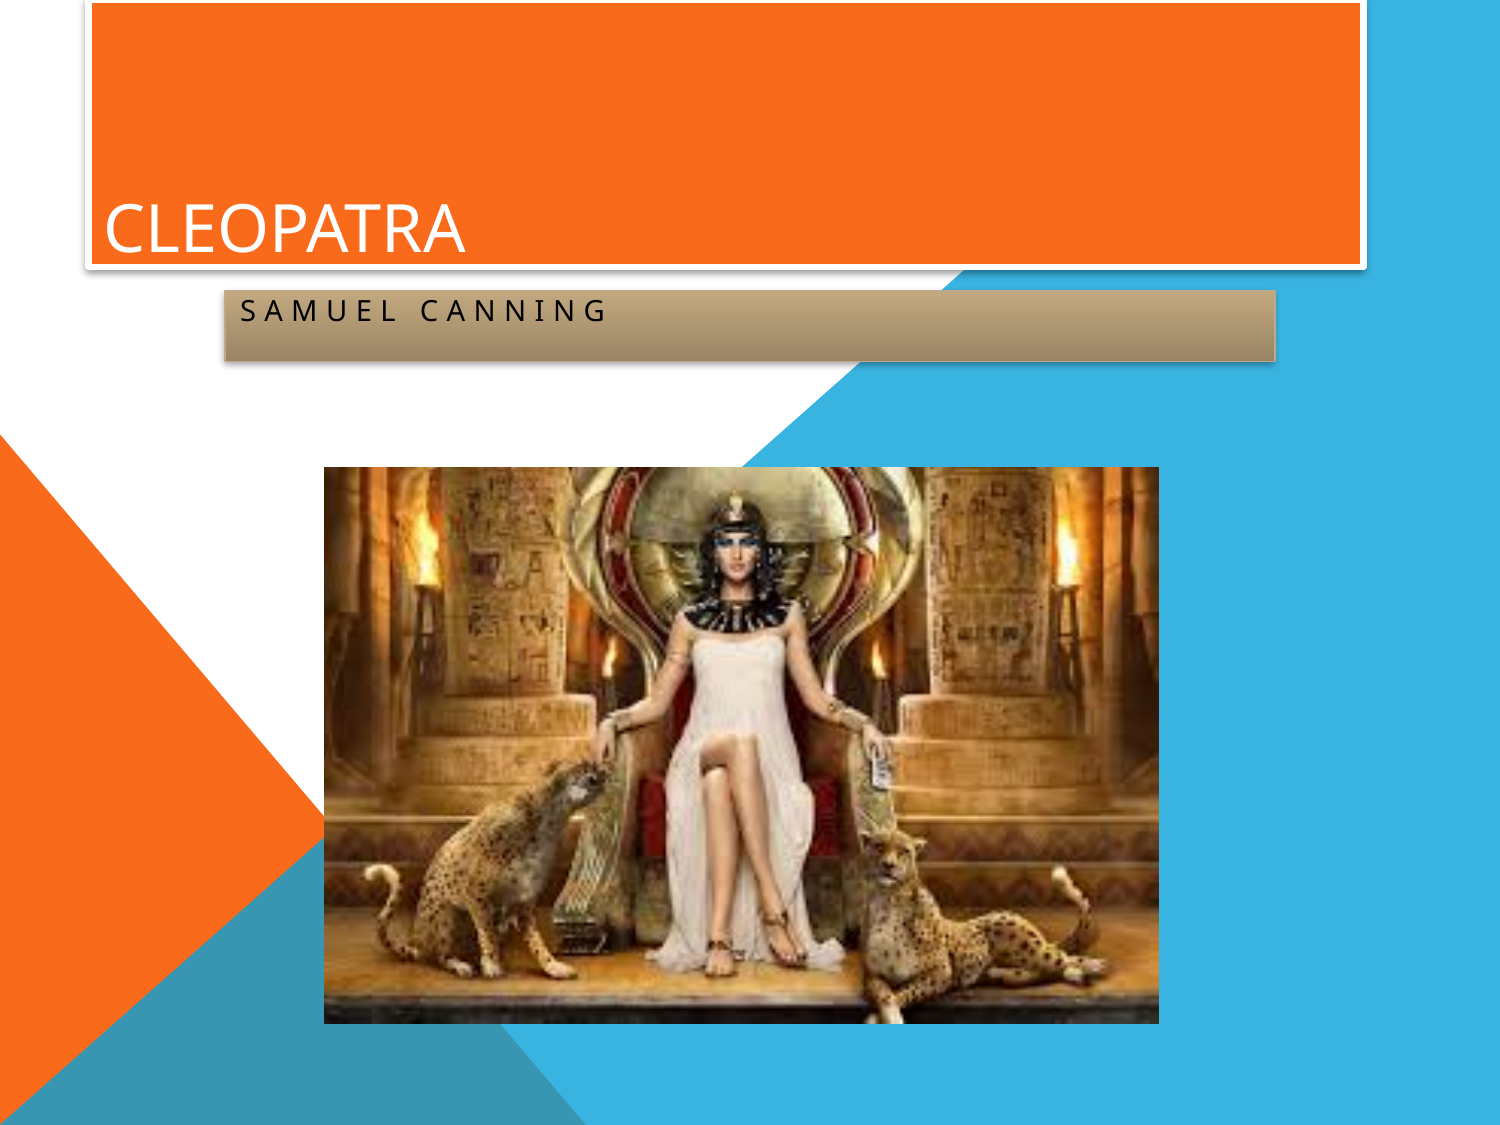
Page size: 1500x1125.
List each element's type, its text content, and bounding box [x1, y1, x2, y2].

title CLEOPATRA [85, 0, 1367, 270]
picture [324, 467, 1160, 1024]
subtitle SAMUEL CANNING [224, 290, 1276, 362]
